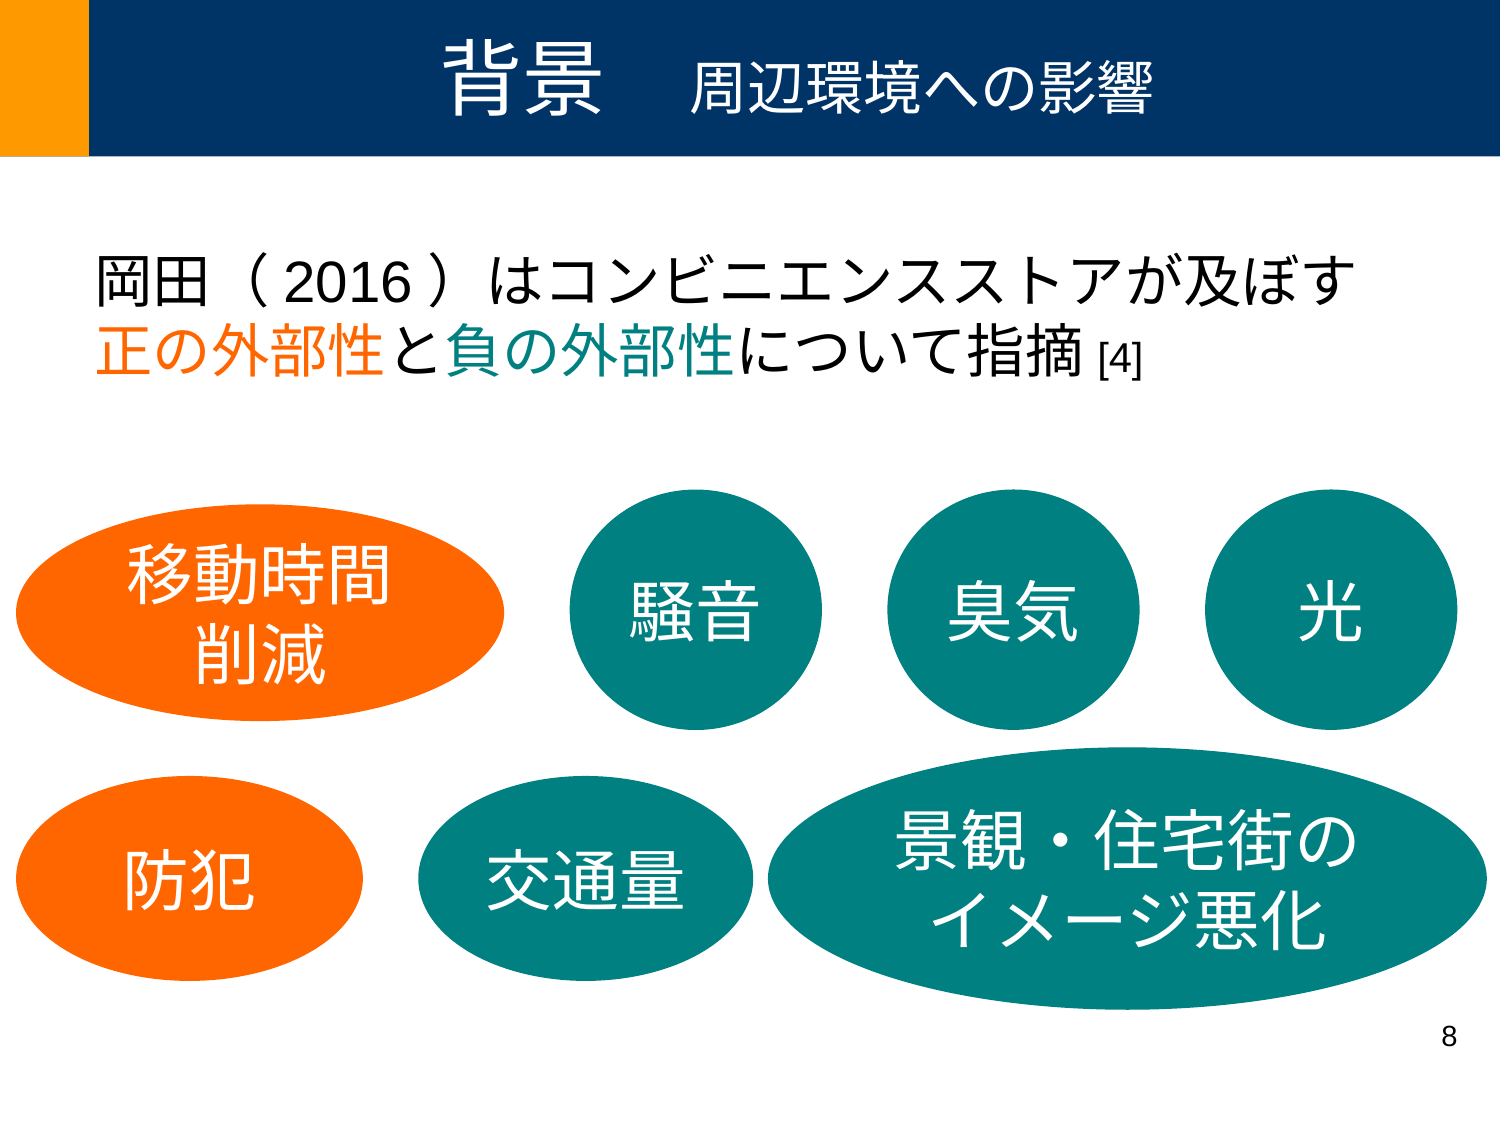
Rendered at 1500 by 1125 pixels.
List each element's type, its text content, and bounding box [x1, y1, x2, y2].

text_box 交通量 [420, 778, 752, 979]
text_box 移動時間削減 [18, 506, 503, 719]
text_box 防犯 [18, 778, 361, 979]
text_box 景観・住宅街のイメージ悪化 [770, 749, 1485, 1008]
slide_number 8 [1122, 1010, 1473, 1089]
text_box 騒音 [571, 491, 820, 728]
text_box 岡田（2016）はコンビニエンスストアが及ぼす 正の外部性と負の外部性について指摘[4] [79, 236, 1427, 393]
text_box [0, 0, 1500, 157]
text_box 光 [1207, 491, 1456, 728]
text_box 臭気 [889, 491, 1138, 728]
